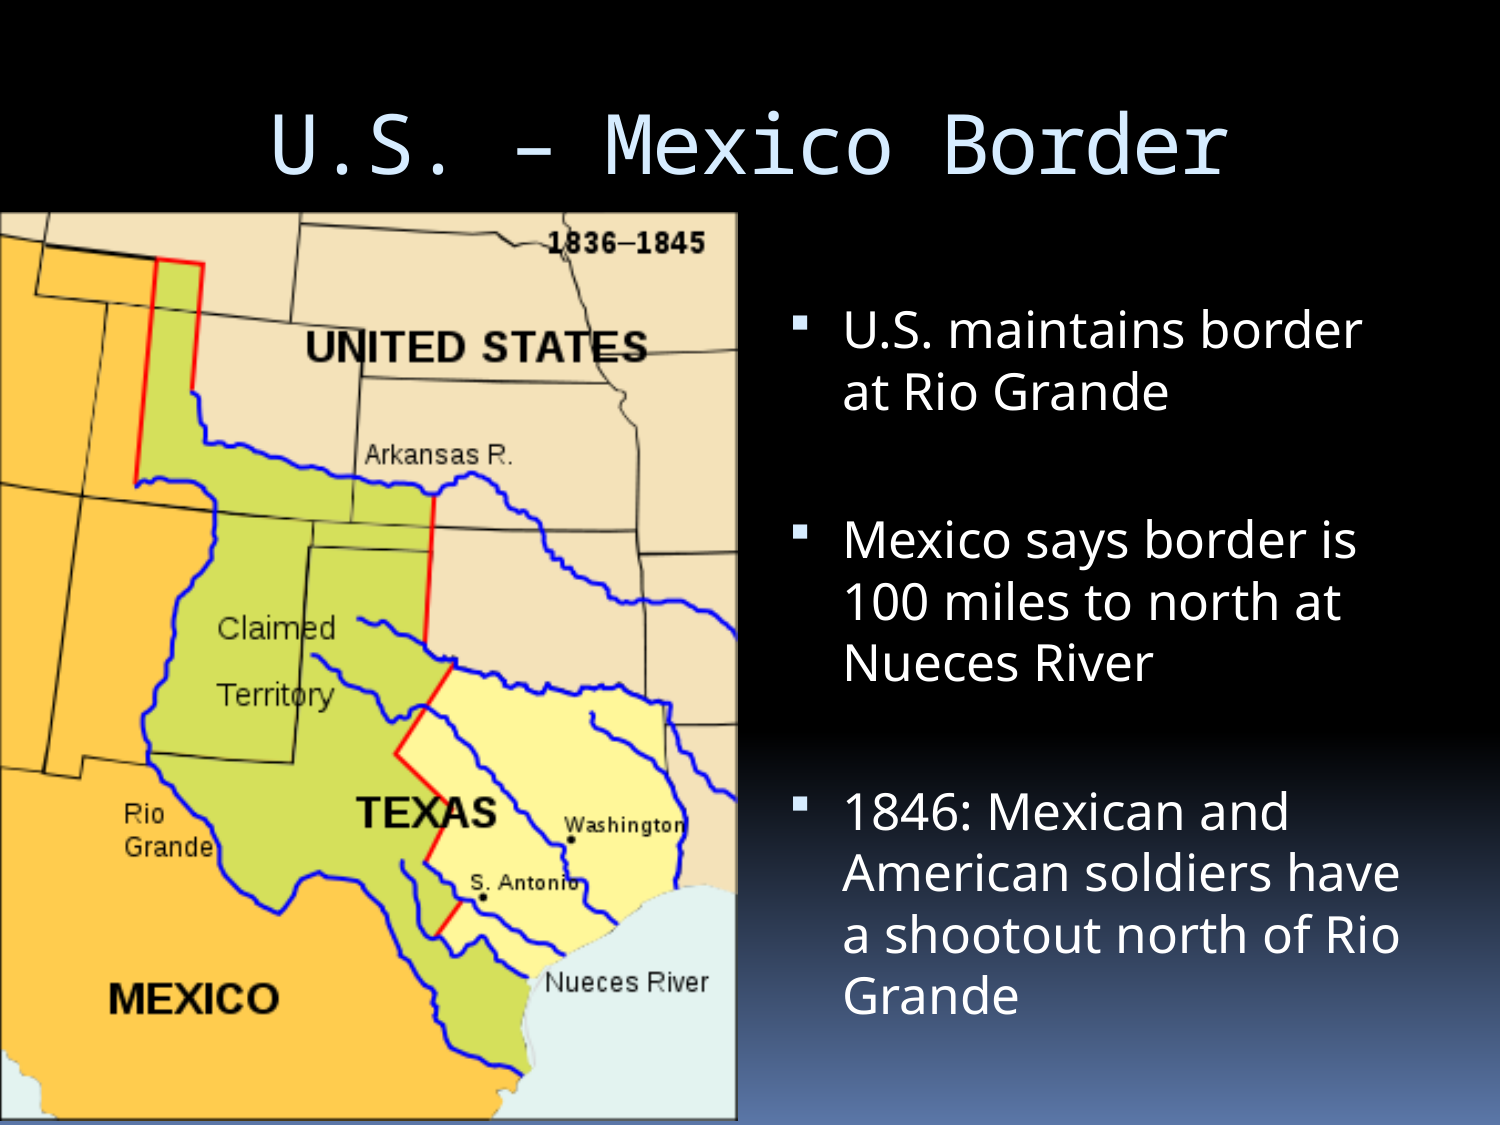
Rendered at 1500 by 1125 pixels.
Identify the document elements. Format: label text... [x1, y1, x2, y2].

list U.S. maintains border at Rio Grande Mexico says border is 100 miles to north at Nueces River 1846: Mexican and American soldiers have a shootout north of Rio Grande [763, 290, 1427, 1033]
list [0, 211, 738, 1121]
title U.S. – Mexico Border [75, 83, 1425, 234]
